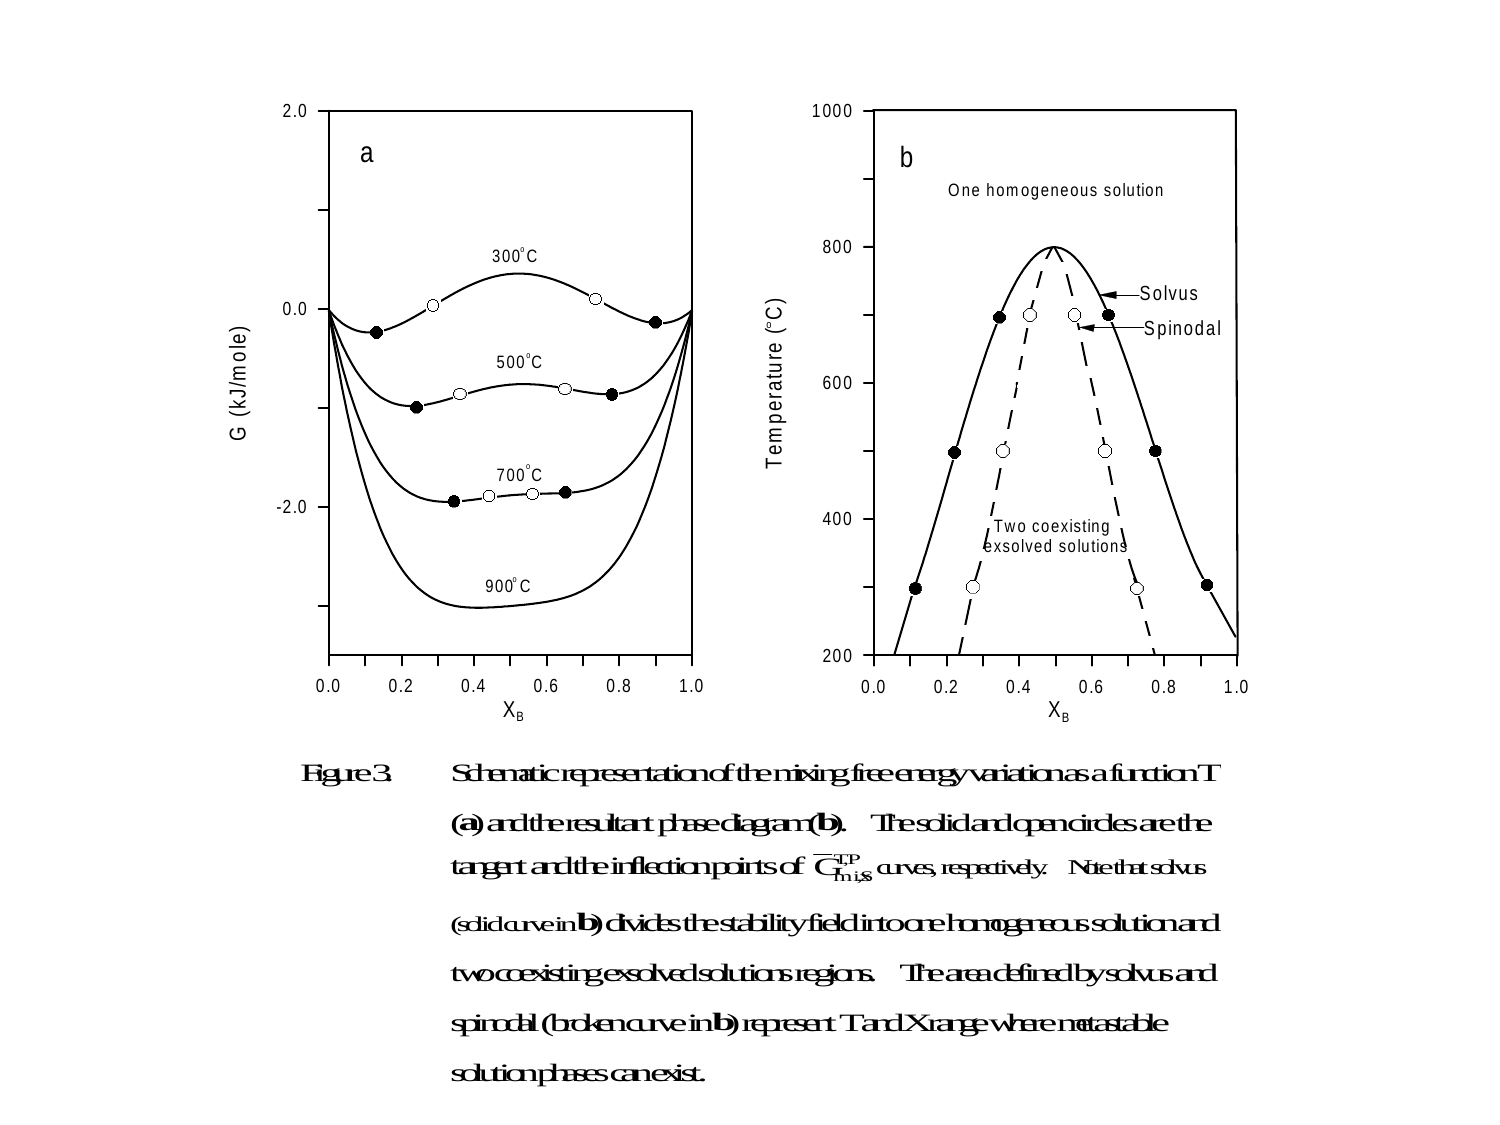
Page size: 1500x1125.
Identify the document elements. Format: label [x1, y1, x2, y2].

text_box [299, 737, 1221, 1088]
picture [224, 99, 1250, 726]
